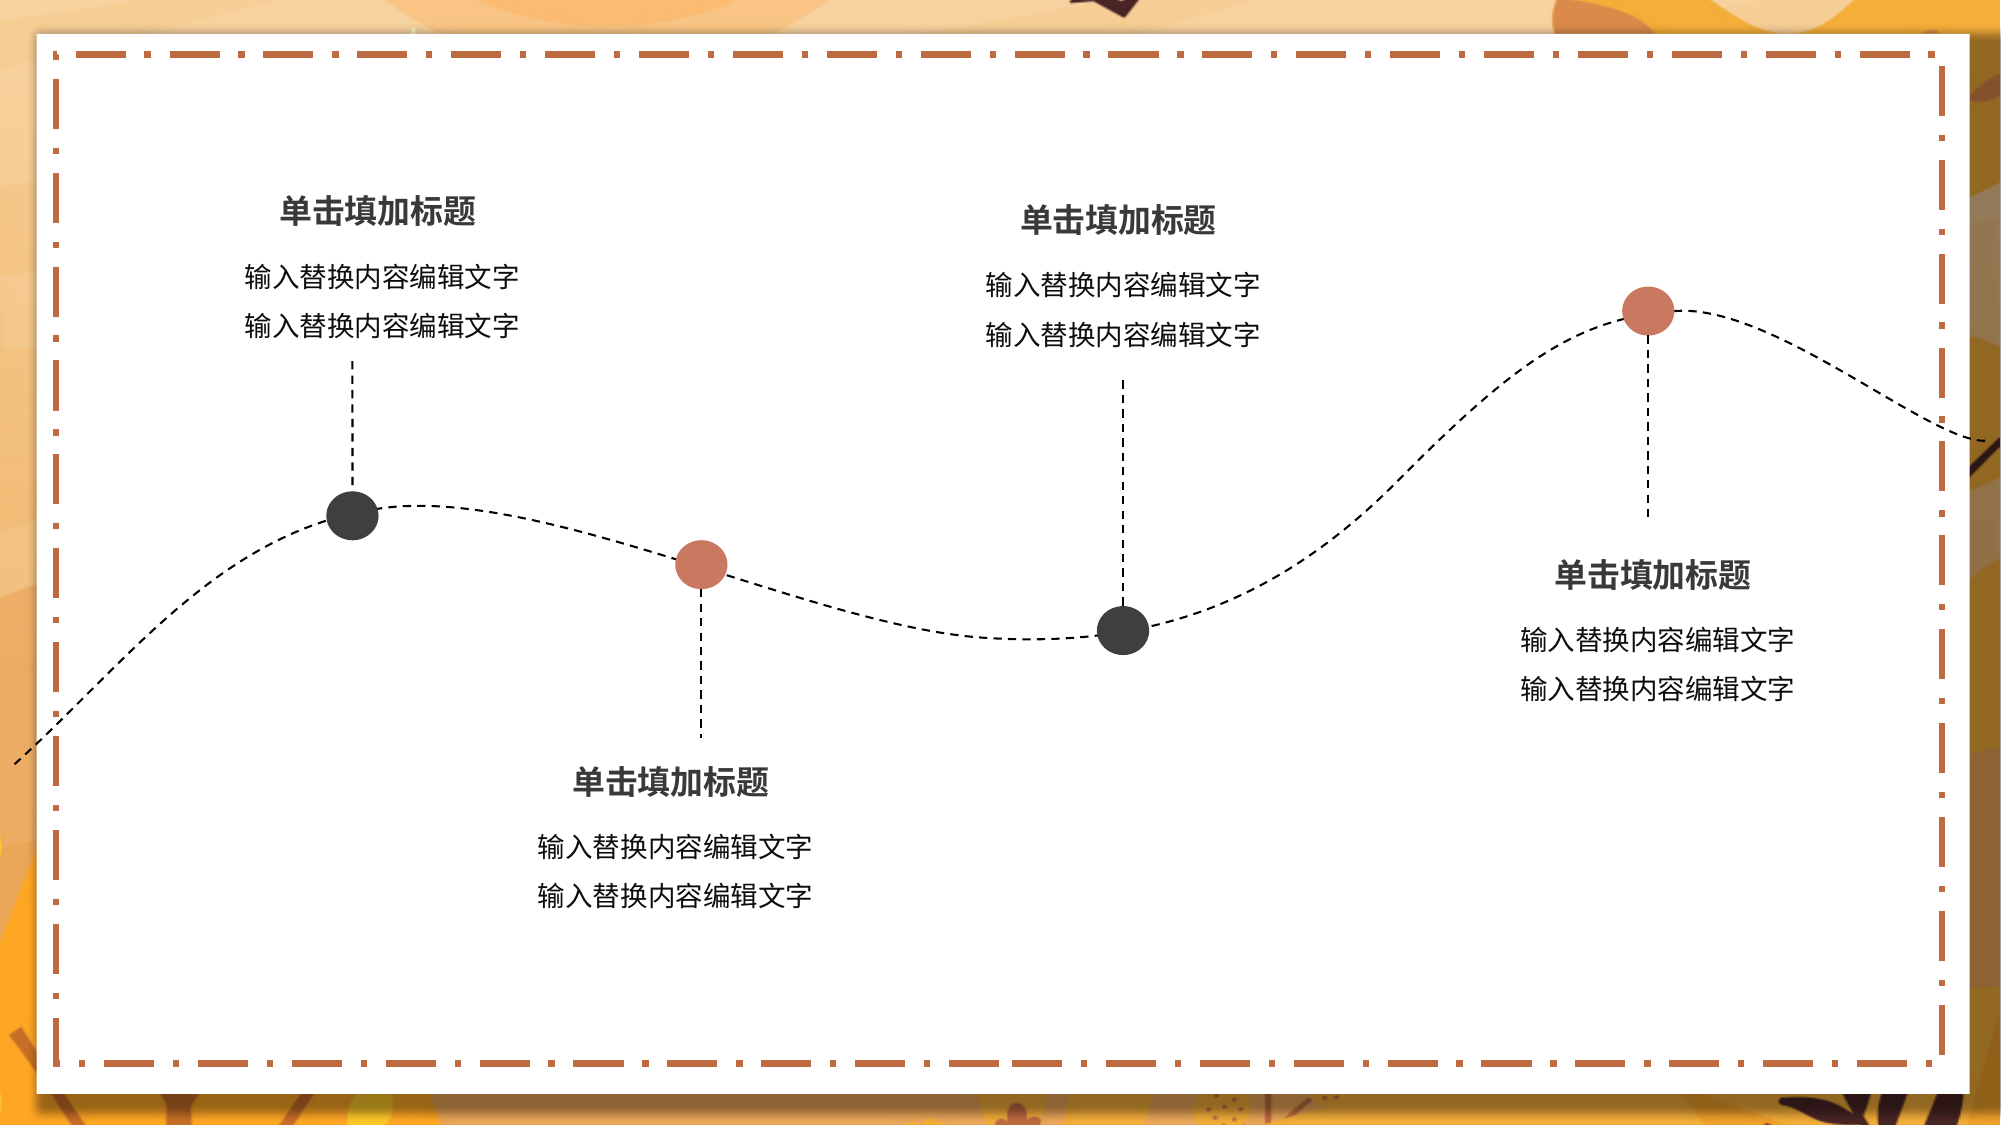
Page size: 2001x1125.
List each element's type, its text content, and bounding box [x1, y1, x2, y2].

text_box 输入替换内容编辑文字 输入替换内容编辑文字 [463, 822, 887, 970]
picture [0, 0, 2000, 1125]
text_box 单击填加标题 [242, 182, 513, 231]
text_box 单击填加标题 [535, 765, 806, 801]
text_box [14, 286, 1986, 765]
text_box 输入替换内容编辑文字 输入替换内容编辑文字 [911, 261, 1335, 286]
text_box 输入替换内容编辑文字 输入替换内容编辑文字 [170, 252, 594, 286]
text_box 单击填加标题 [983, 191, 1254, 239]
